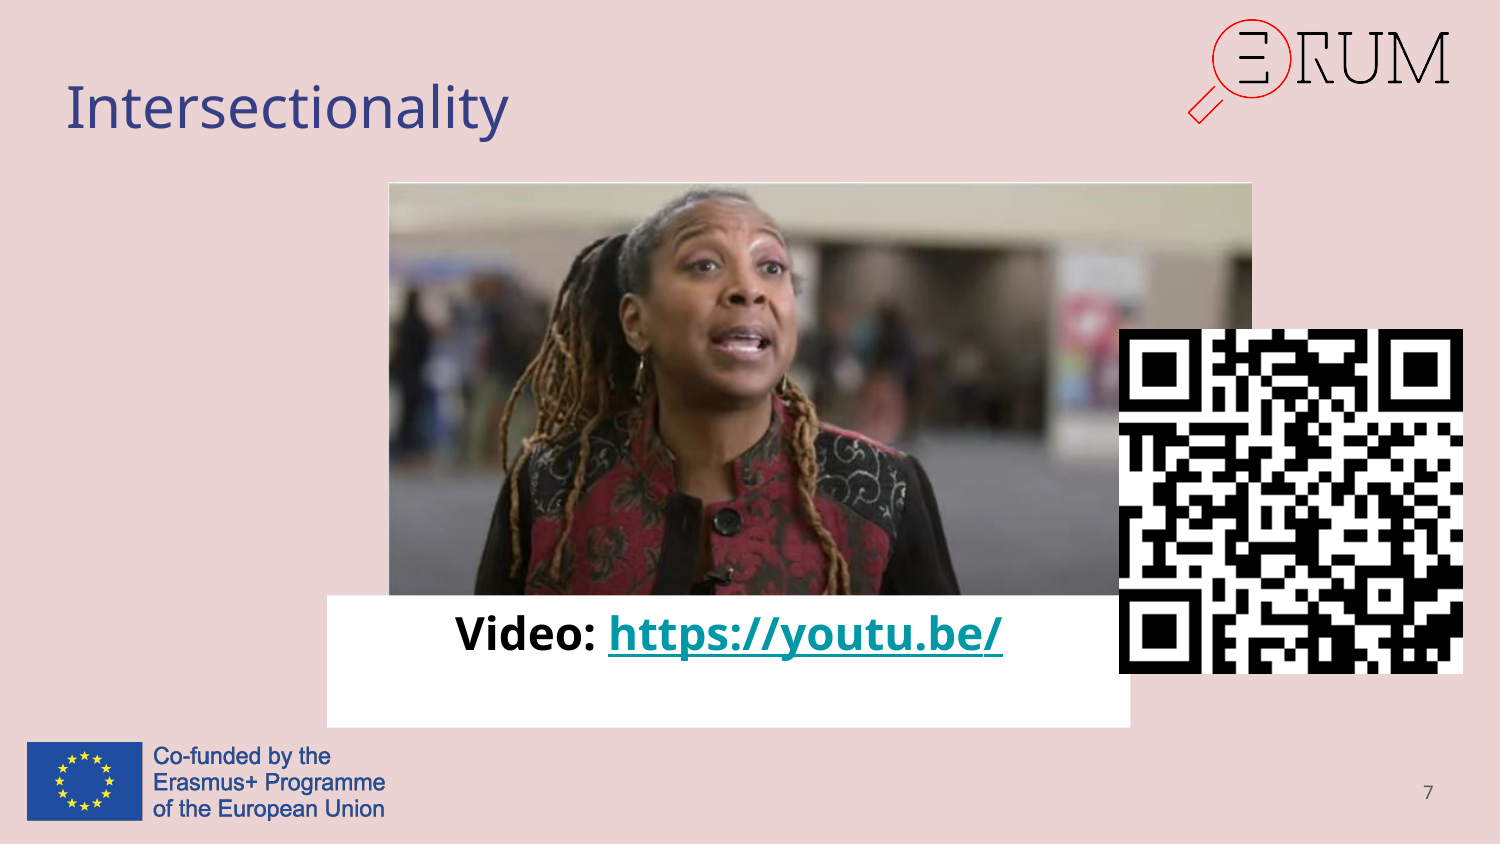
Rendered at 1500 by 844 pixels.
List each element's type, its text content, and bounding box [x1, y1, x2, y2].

title Intersectionality [51, 55, 1168, 150]
picture [1136, 0, 1500, 137]
picture [388, 181, 1463, 674]
picture [27, 742, 385, 821]
text_box Video: https://youtu.be/ViDtnfQ9FHc [327, 595, 1131, 728]
slide_number 7 [1358, 761, 1449, 826]
